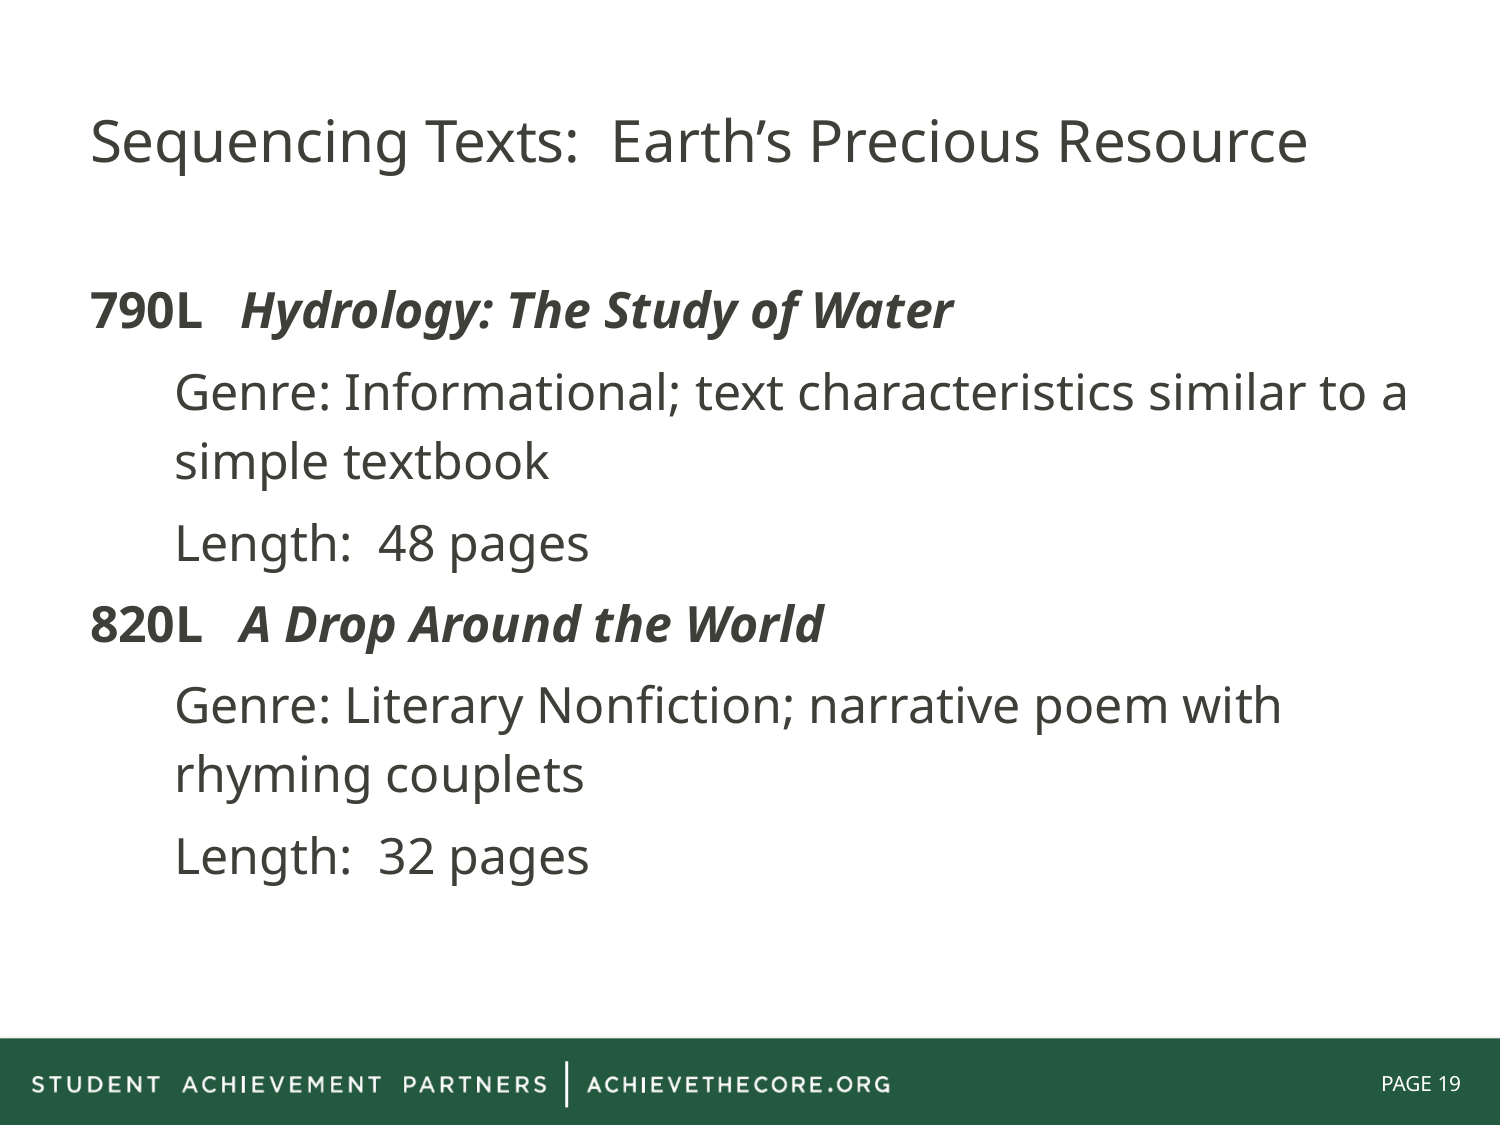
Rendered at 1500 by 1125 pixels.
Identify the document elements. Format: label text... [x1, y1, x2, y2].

title Sequencing Texts: Earth’s Precious Resource [75, 45, 1425, 233]
list 790L Hydrology: The Study of Water Genre: Informational; text characteristics similar to a simple textbook Length: 48 pages 820L A Drop Around the World Genre: Literary Nonfiction; narrative poem with rhyming couplets Length: 32 pages [75, 262, 1425, 1005]
